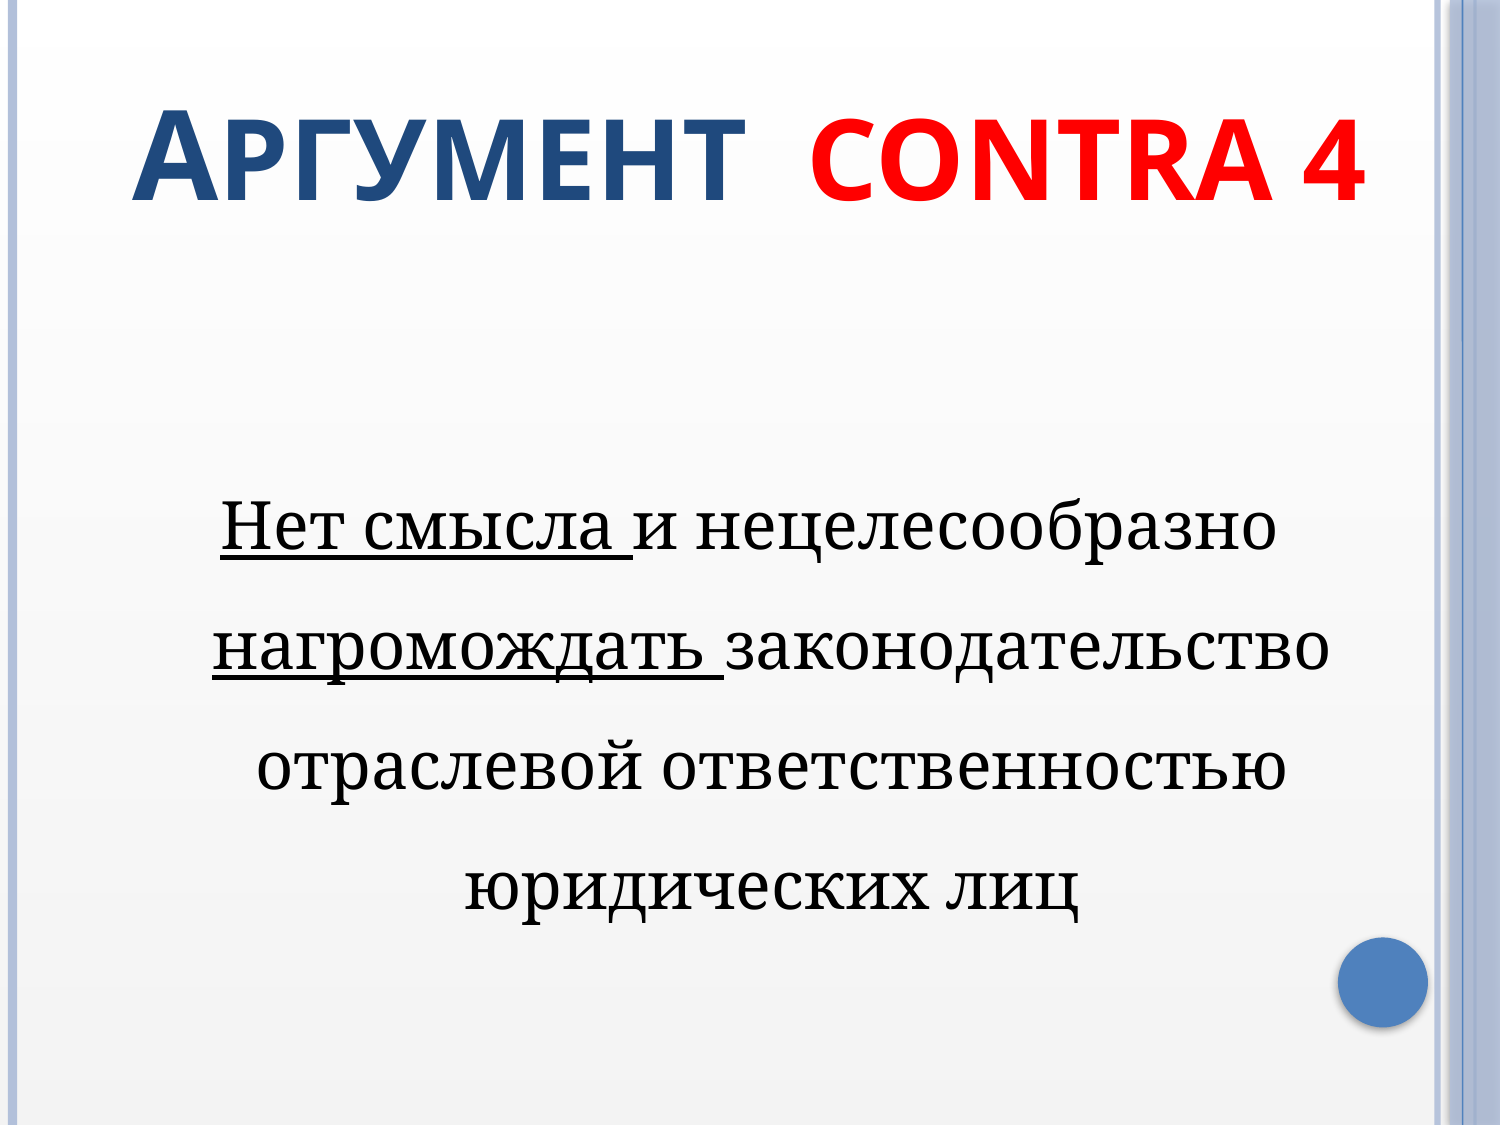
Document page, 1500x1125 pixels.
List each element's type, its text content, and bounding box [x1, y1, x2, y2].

title Аргумент contra 4 [0, 45, 1500, 233]
list Нет смысла и нецелесообразно нагромождать законодательство отраслевой ответственностью юридических лиц [0, 290, 1500, 858]
